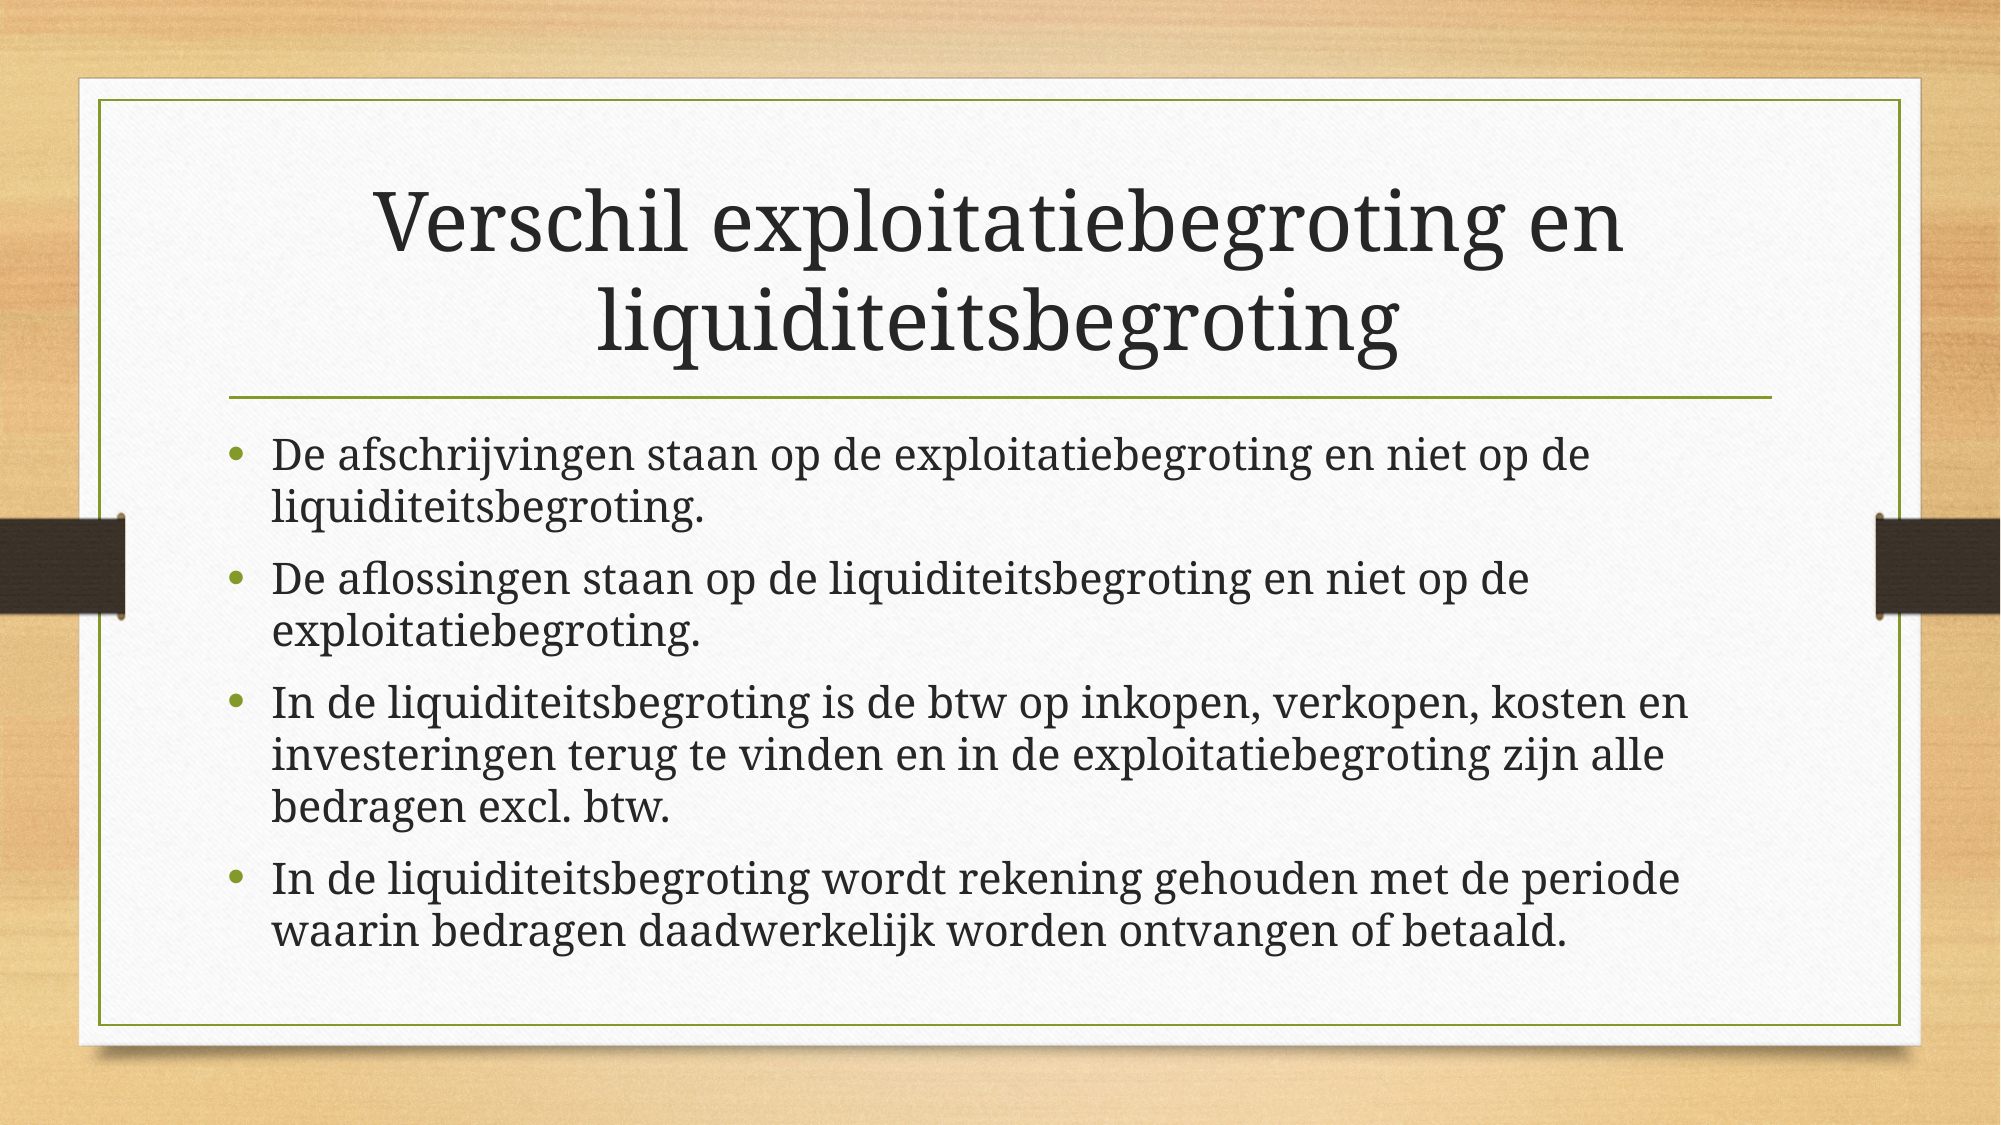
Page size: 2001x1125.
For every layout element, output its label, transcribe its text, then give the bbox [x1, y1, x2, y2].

title Verschil exploitatiebegroting en liquiditeitsbegroting [212, 161, 1788, 375]
list De afschrijvingen staan op de exploitatiebegroting en niet op de liquiditeitsbegroting. De aflossingen staan op de liquiditeitsbegroting en niet op de exploitatiebegroting. In de liquiditeitsbegroting is de btw op inkopen, verkopen, kosten en investeringen terug te vinden en in de exploitatiebegroting zijn alle bedragen excl. btw. In de liquiditeitsbegroting wordt rekening gehouden met de periode waarin bedragen daadwerkelijk worden ontvangen of betaald. [212, 419, 1788, 964]
picture [0, 0, 2001, 1125]
